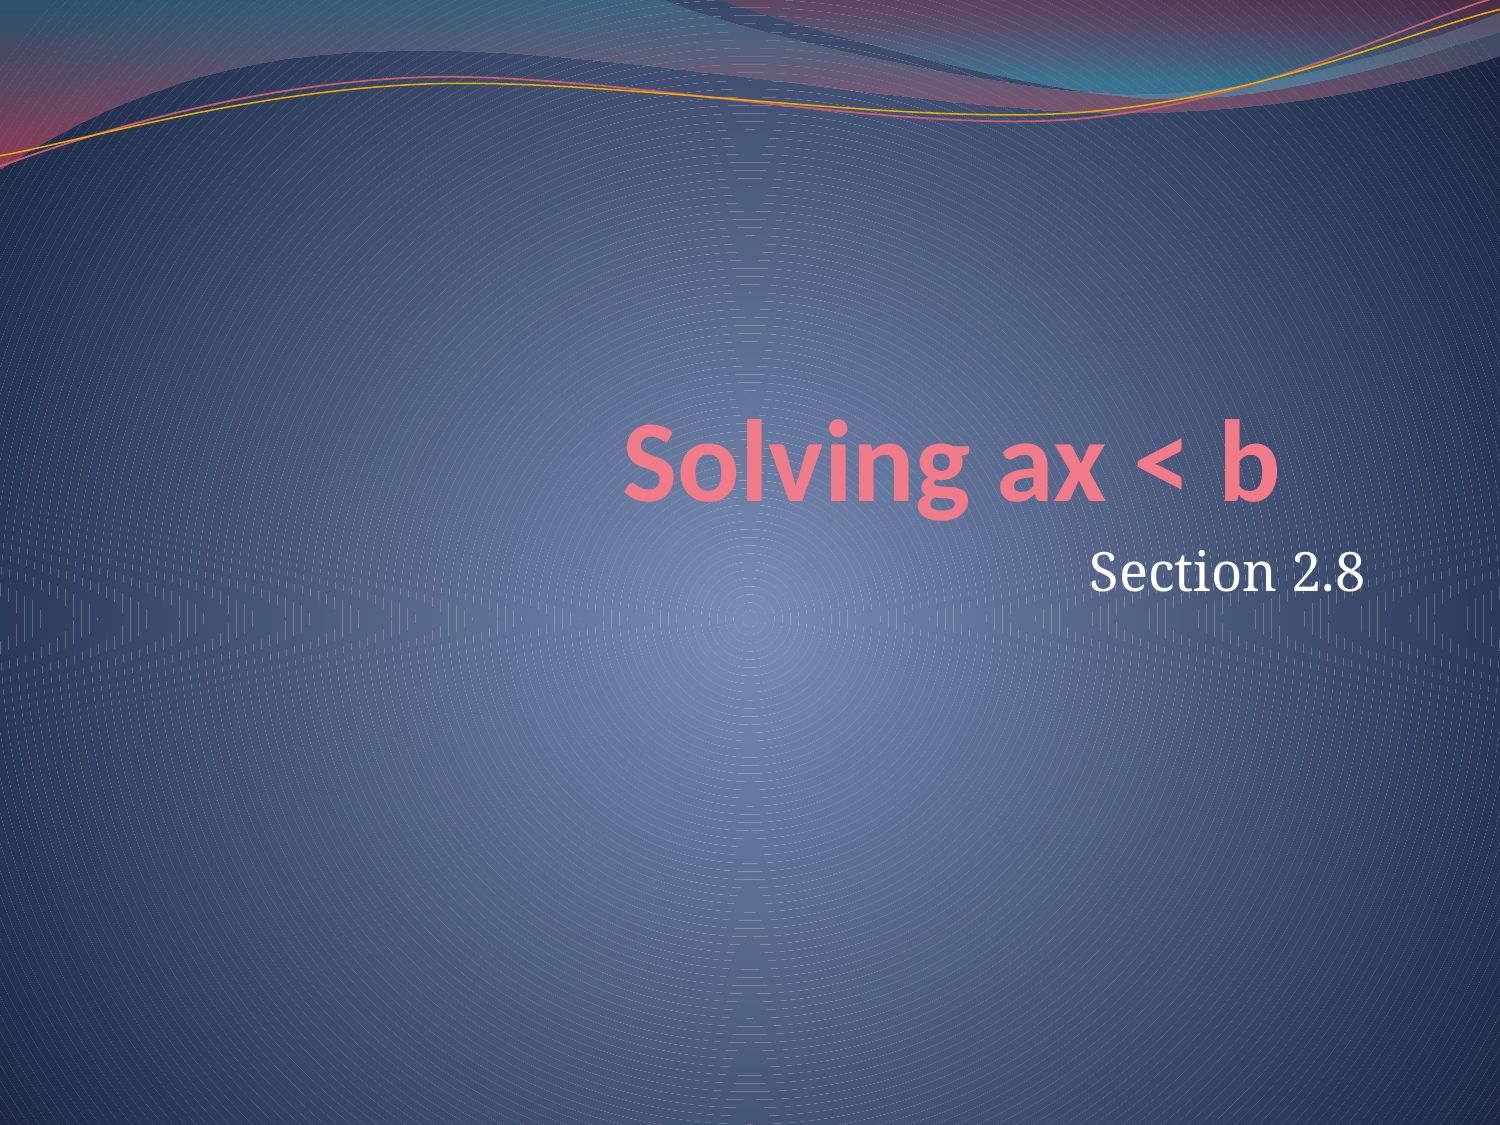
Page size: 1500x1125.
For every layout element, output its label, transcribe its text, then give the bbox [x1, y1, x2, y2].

title Solving ax < b [87, 224, 1376, 525]
subtitle Section 2.8 [87, 529, 1376, 818]
